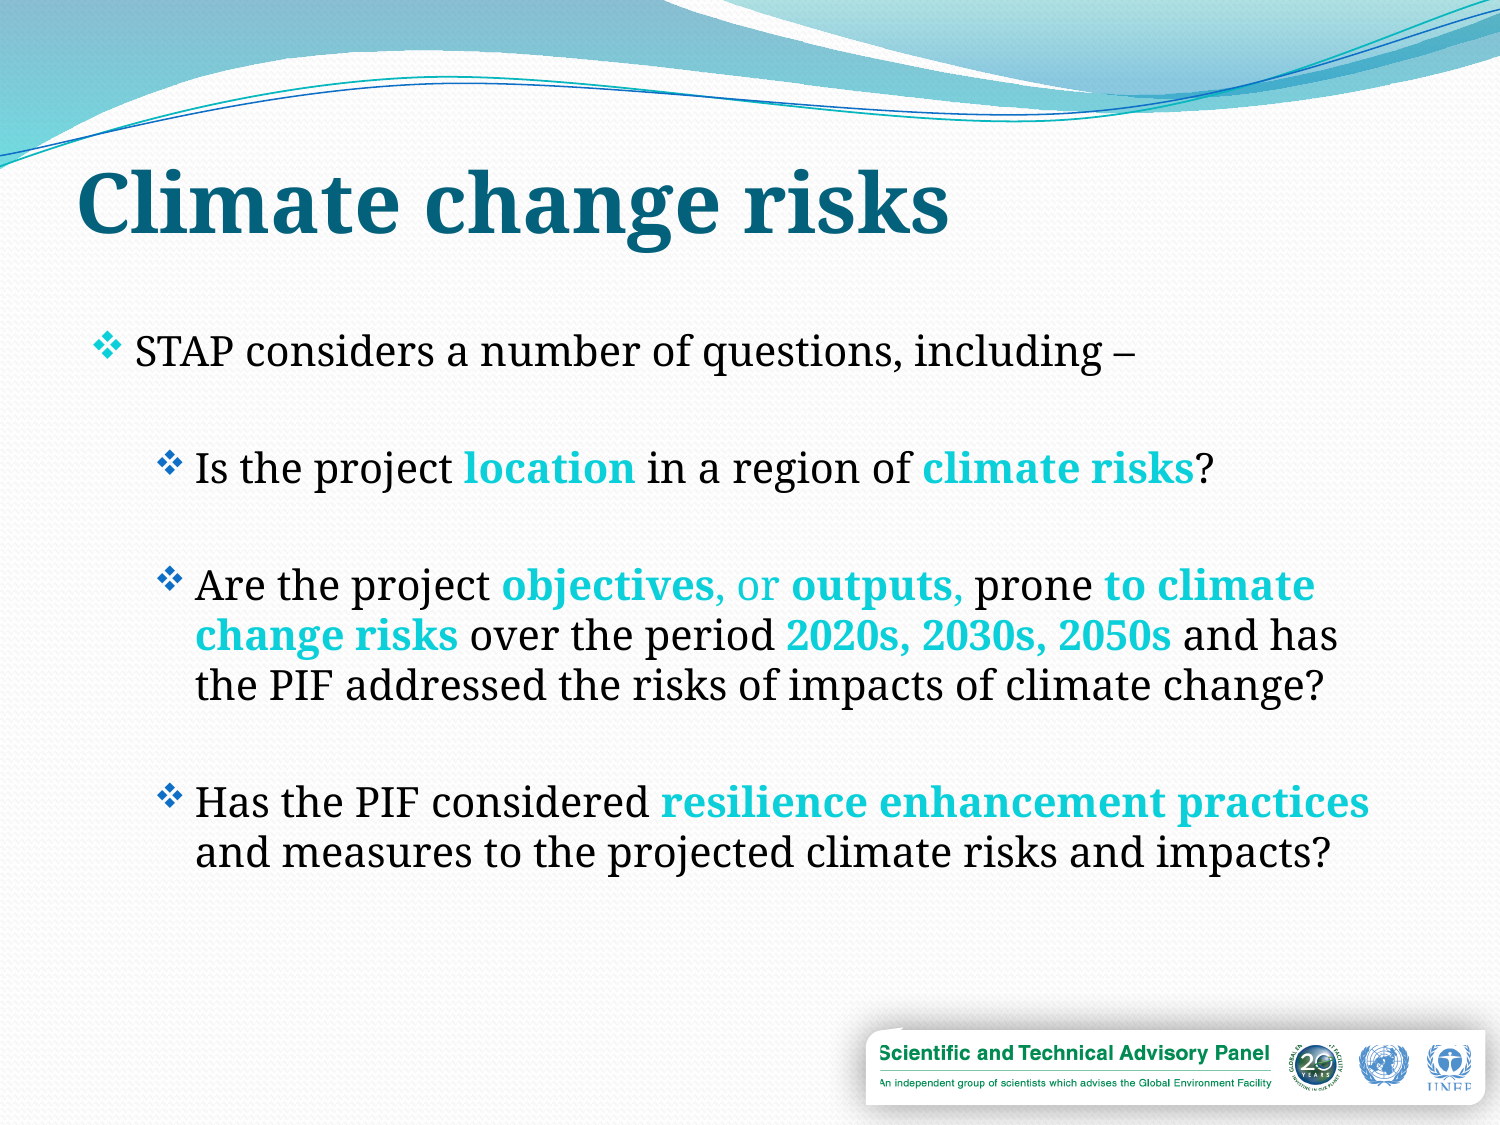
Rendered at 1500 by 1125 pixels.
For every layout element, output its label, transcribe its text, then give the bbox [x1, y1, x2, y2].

title Climate change risks [75, 62, 1425, 250]
picture [872, 1037, 1479, 1099]
list STAP considers a number of questions, including – Is the project location in a region of climate risks? Are the project objectives, or outputs, prone to climate change risks over the period 2020s, 2030s, 2050s and has the PIF addressed the risks of impacts of climate change? Has the PIF considered resilience enhancement practices and measures to the projected climate risks and impacts? [75, 317, 1425, 1038]
